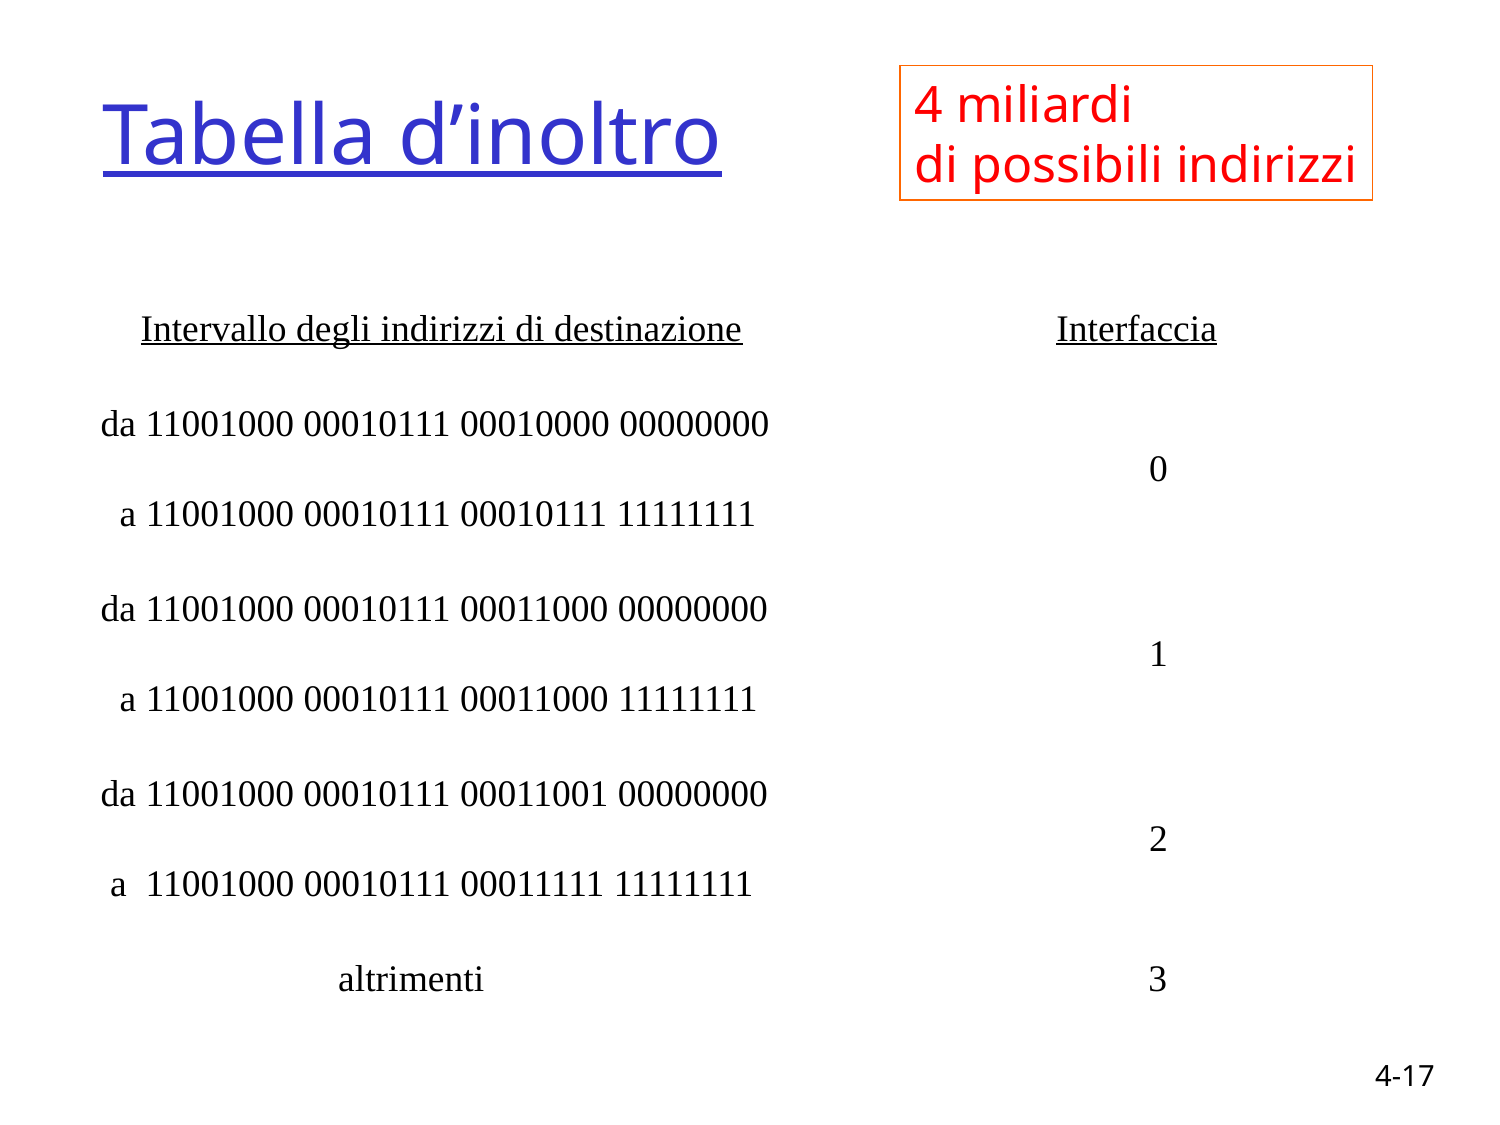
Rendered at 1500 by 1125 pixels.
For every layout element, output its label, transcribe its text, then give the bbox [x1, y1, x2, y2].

text_box Intervallo degli indirizzi di destinazione Interfaccia da 11001000 00010111 00010000 00000000 0 a 11001000 00010111 00010111 11111111 da 11001000 00010111 00011000 00000000 1 a 11001000 00010111 00011000 11111111 da 11001000 00010111 00011001 00000000 2 a 11001000 00010111 00011111 11111111 altrimenti 3 [47, 296, 1233, 1006]
text_box 4 miliardi di possibili indirizzi [899, 65, 1373, 201]
slide_number 4-17 [1338, 1049, 1451, 1125]
title Tabella d’inoltro [87, 37, 1363, 226]
